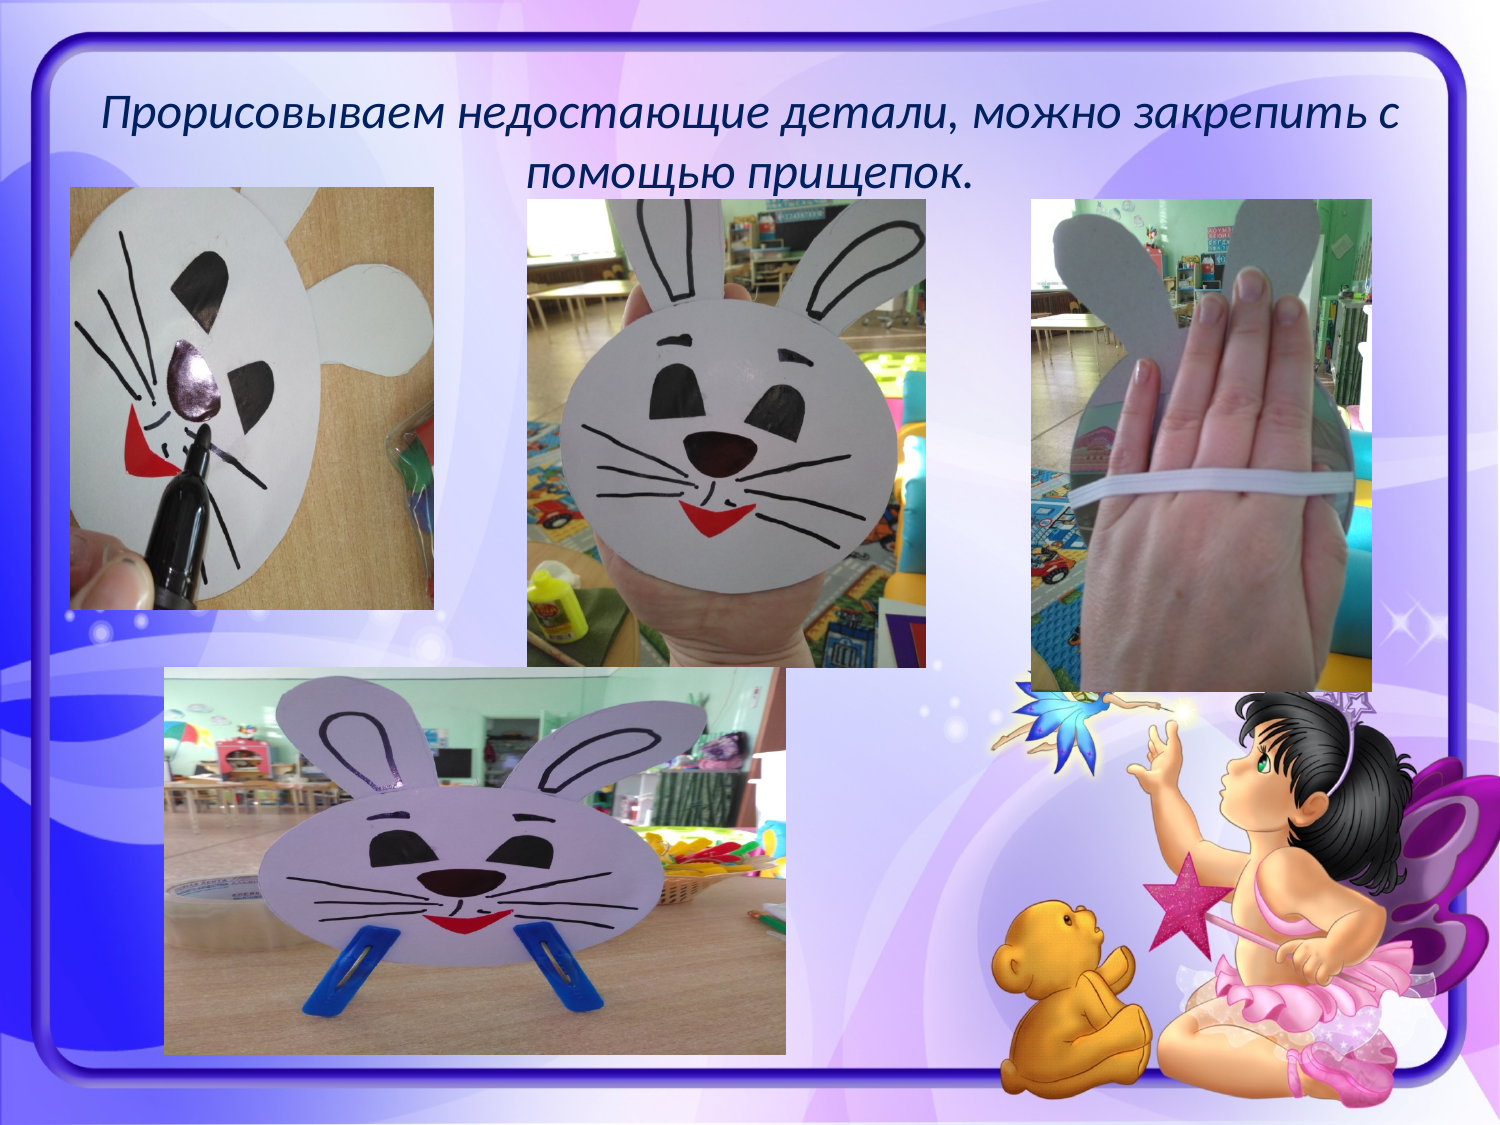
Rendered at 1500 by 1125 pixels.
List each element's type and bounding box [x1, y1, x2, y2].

picture [70, 187, 434, 610]
picture [1031, 198, 1372, 692]
list [0, 0, 1500, 1125]
picture [163, 198, 927, 1055]
